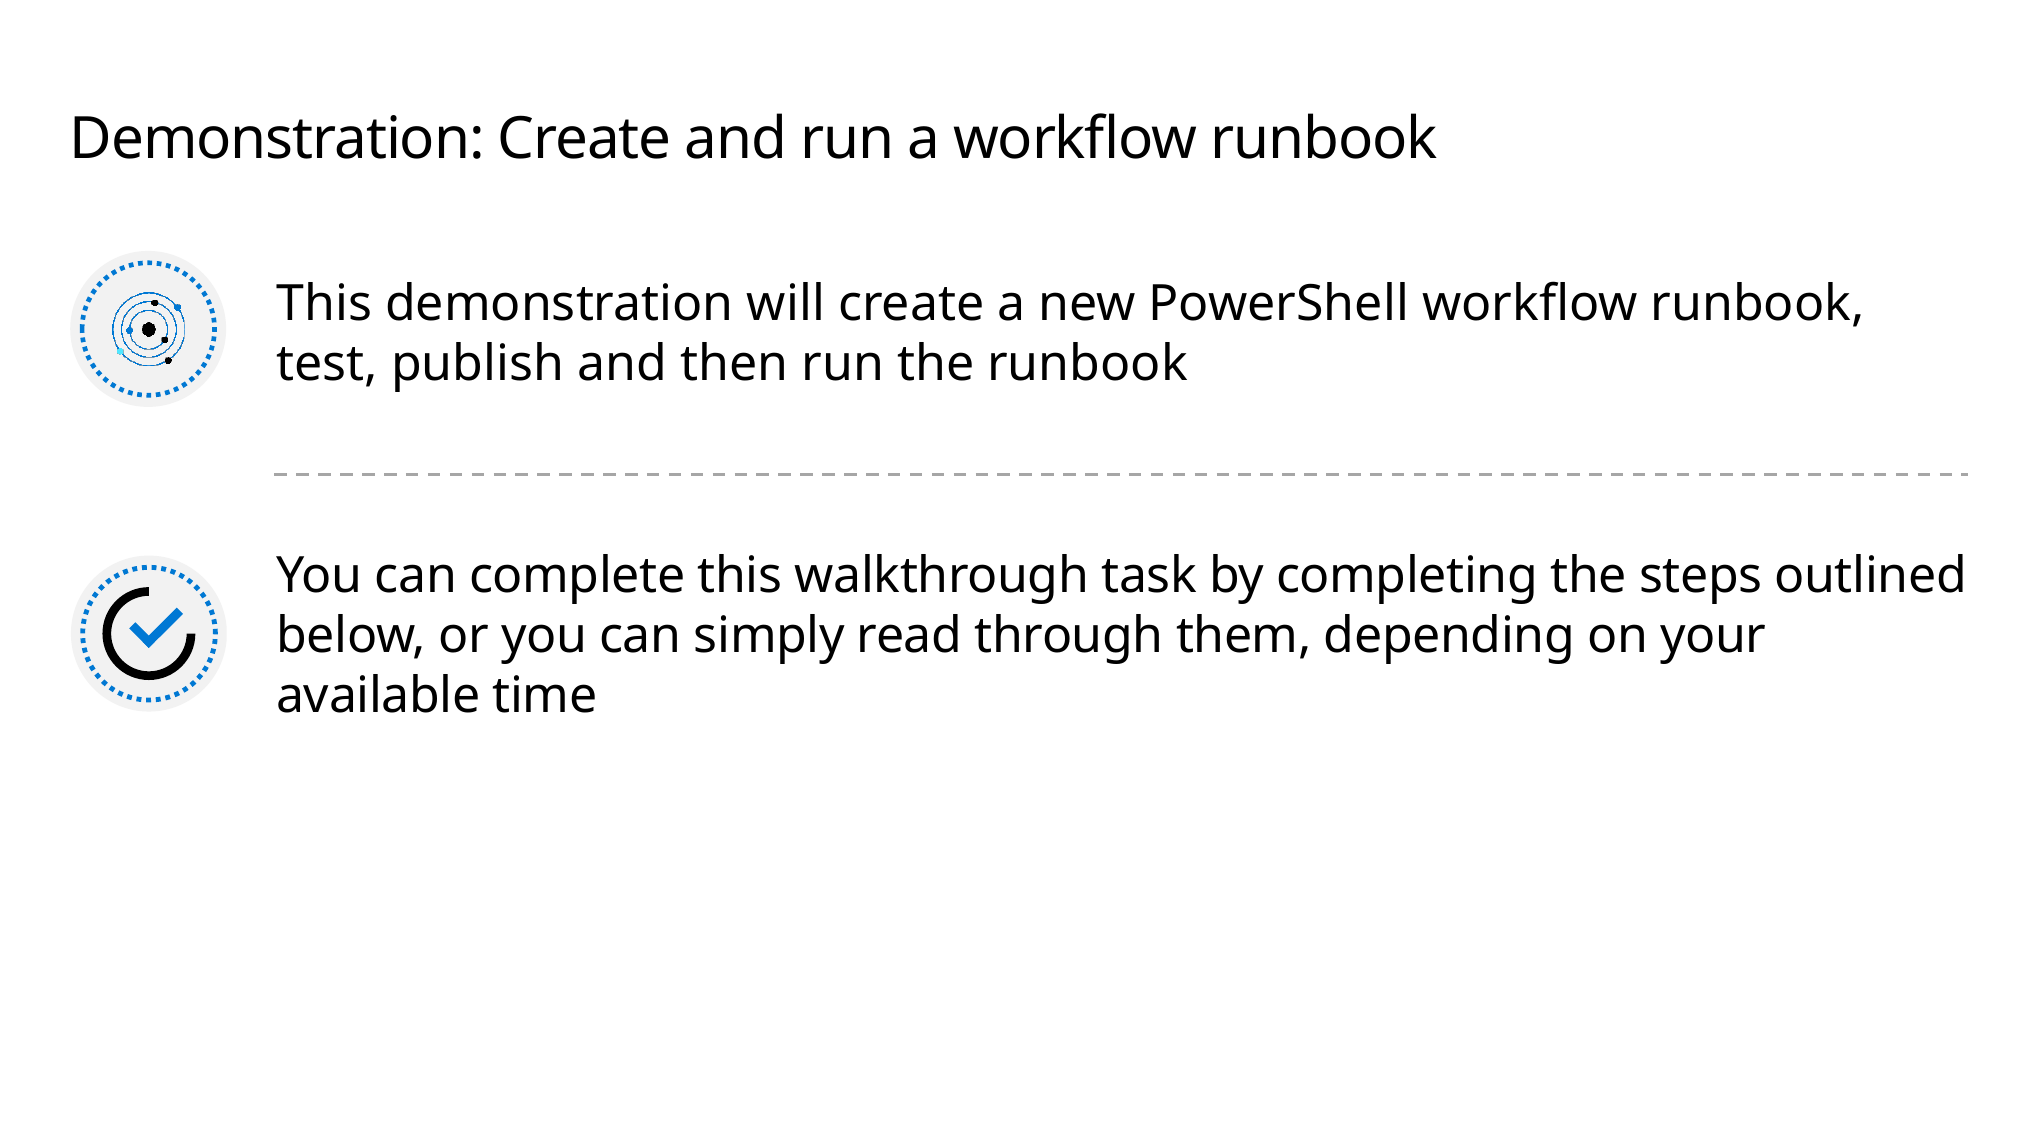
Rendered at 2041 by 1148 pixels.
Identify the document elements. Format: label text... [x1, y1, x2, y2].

picture [69, 250, 227, 407]
title Demonstration: Create and run a workflow runbook [70, 103, 1969, 172]
picture [70, 555, 227, 712]
text_box You can complete this walkthrough task by completing the steps outlined below, or you can simply read through them, depending on your available time [276, 542, 1971, 723]
text_box This demonstration will create a new PowerShell workflow runbook, test, publish and then run the runbook [276, 270, 1971, 391]
